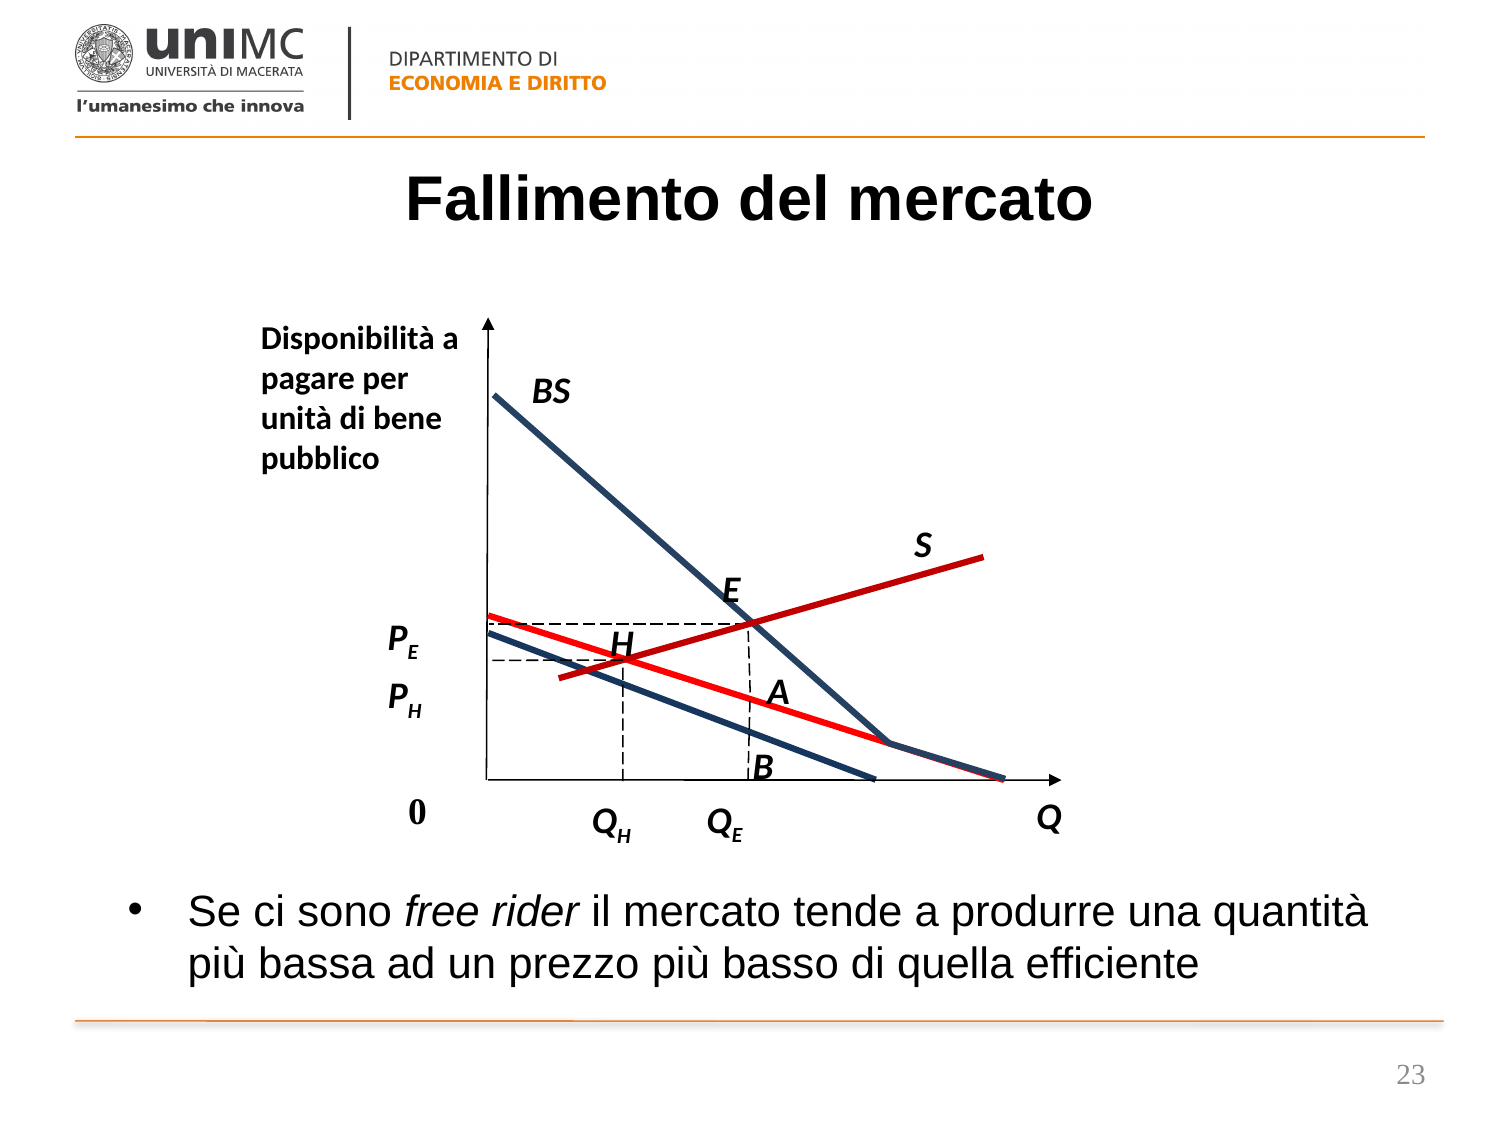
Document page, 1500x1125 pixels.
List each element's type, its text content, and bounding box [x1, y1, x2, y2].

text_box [372, 512, 1044, 834]
slide_number 23 [1091, 1042, 1442, 1103]
list Se ci sono free rider il mercato tende a produrre una quantità più bassa ad un prezzo più basso di quella efficiente [112, 875, 1388, 1000]
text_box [245, 308, 1166, 844]
title Fallimento del mercato [75, 149, 1425, 241]
picture [75, 24, 1425, 138]
